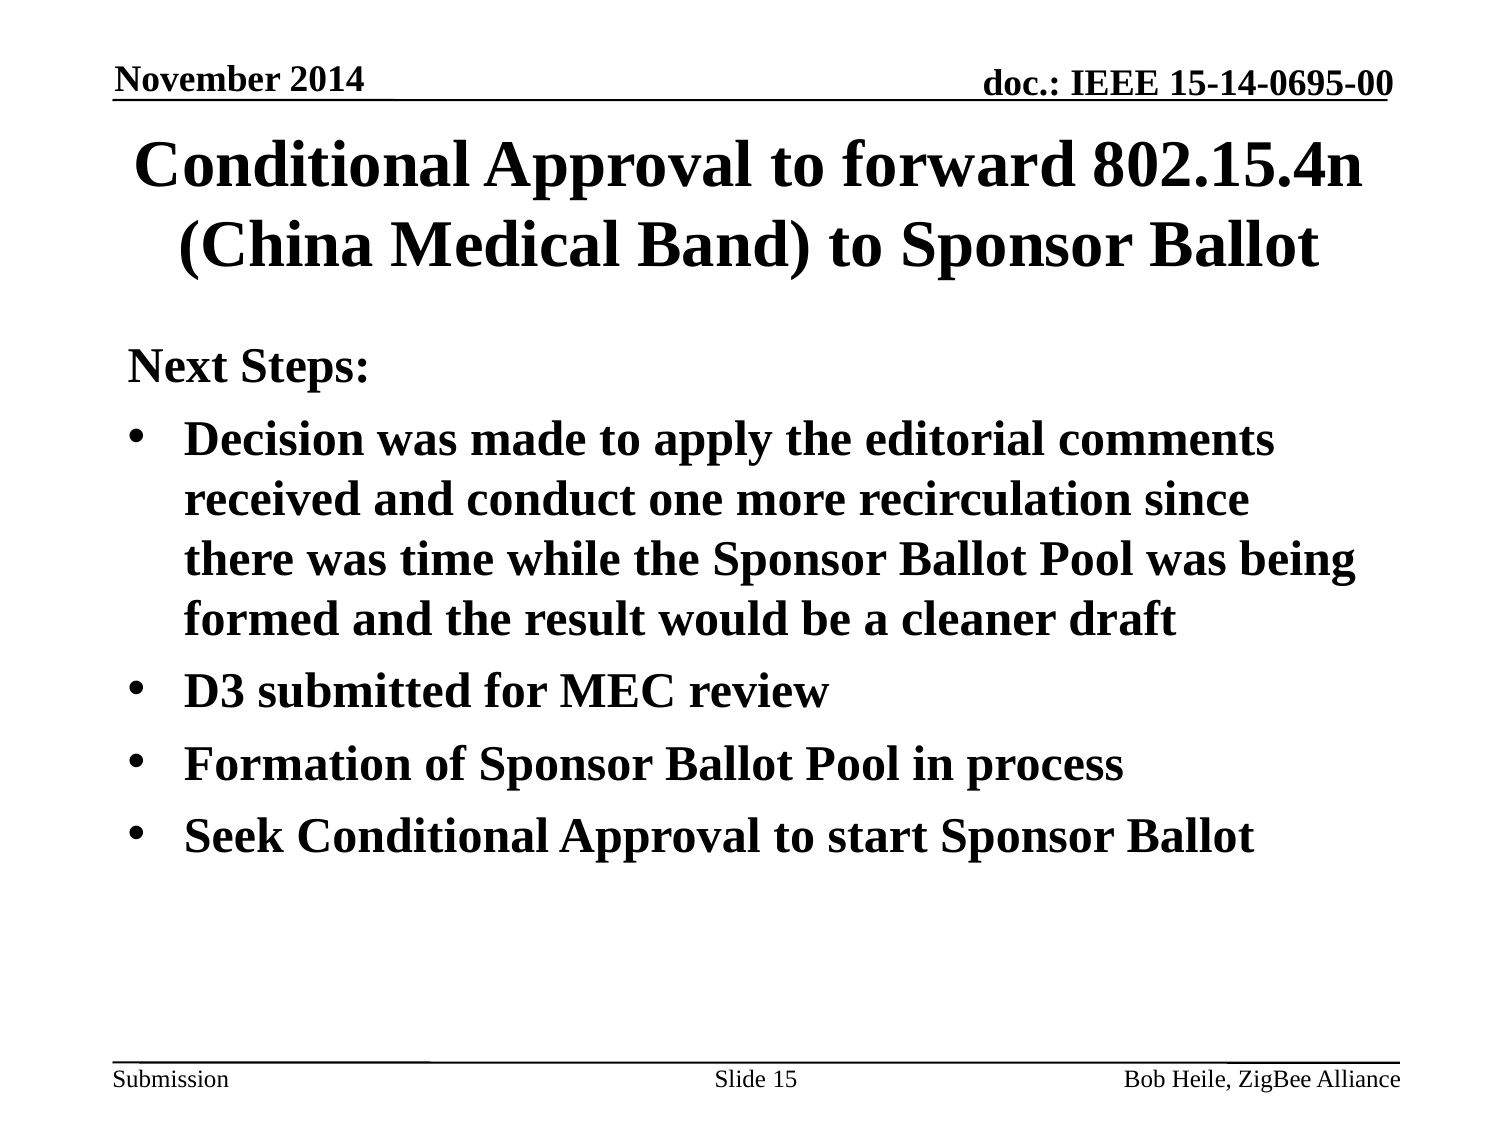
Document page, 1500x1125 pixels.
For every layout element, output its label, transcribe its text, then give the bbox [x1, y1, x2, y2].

footer Bob Heile, ZigBee Alliance [878, 1061, 1402, 1093]
list Next Steps: Decision was made to apply the editorial comments received and conduct one more recirculation since there was time while the Sponsor Ballot Pool was being formed and the result would be a cleaner draft D3 submitted for MEC review Formation of Sponsor Ballot Pool in process Seek Conditional Approval to start Sponsor Ballot [112, 324, 1388, 1000]
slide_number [114, 54, 423, 100]
title Conditional Approval to forward 802.15.4n (China Medical Band) to Sponsor Ballot [112, 112, 1388, 288]
slide_number Slide 15 [712, 1061, 800, 1123]
